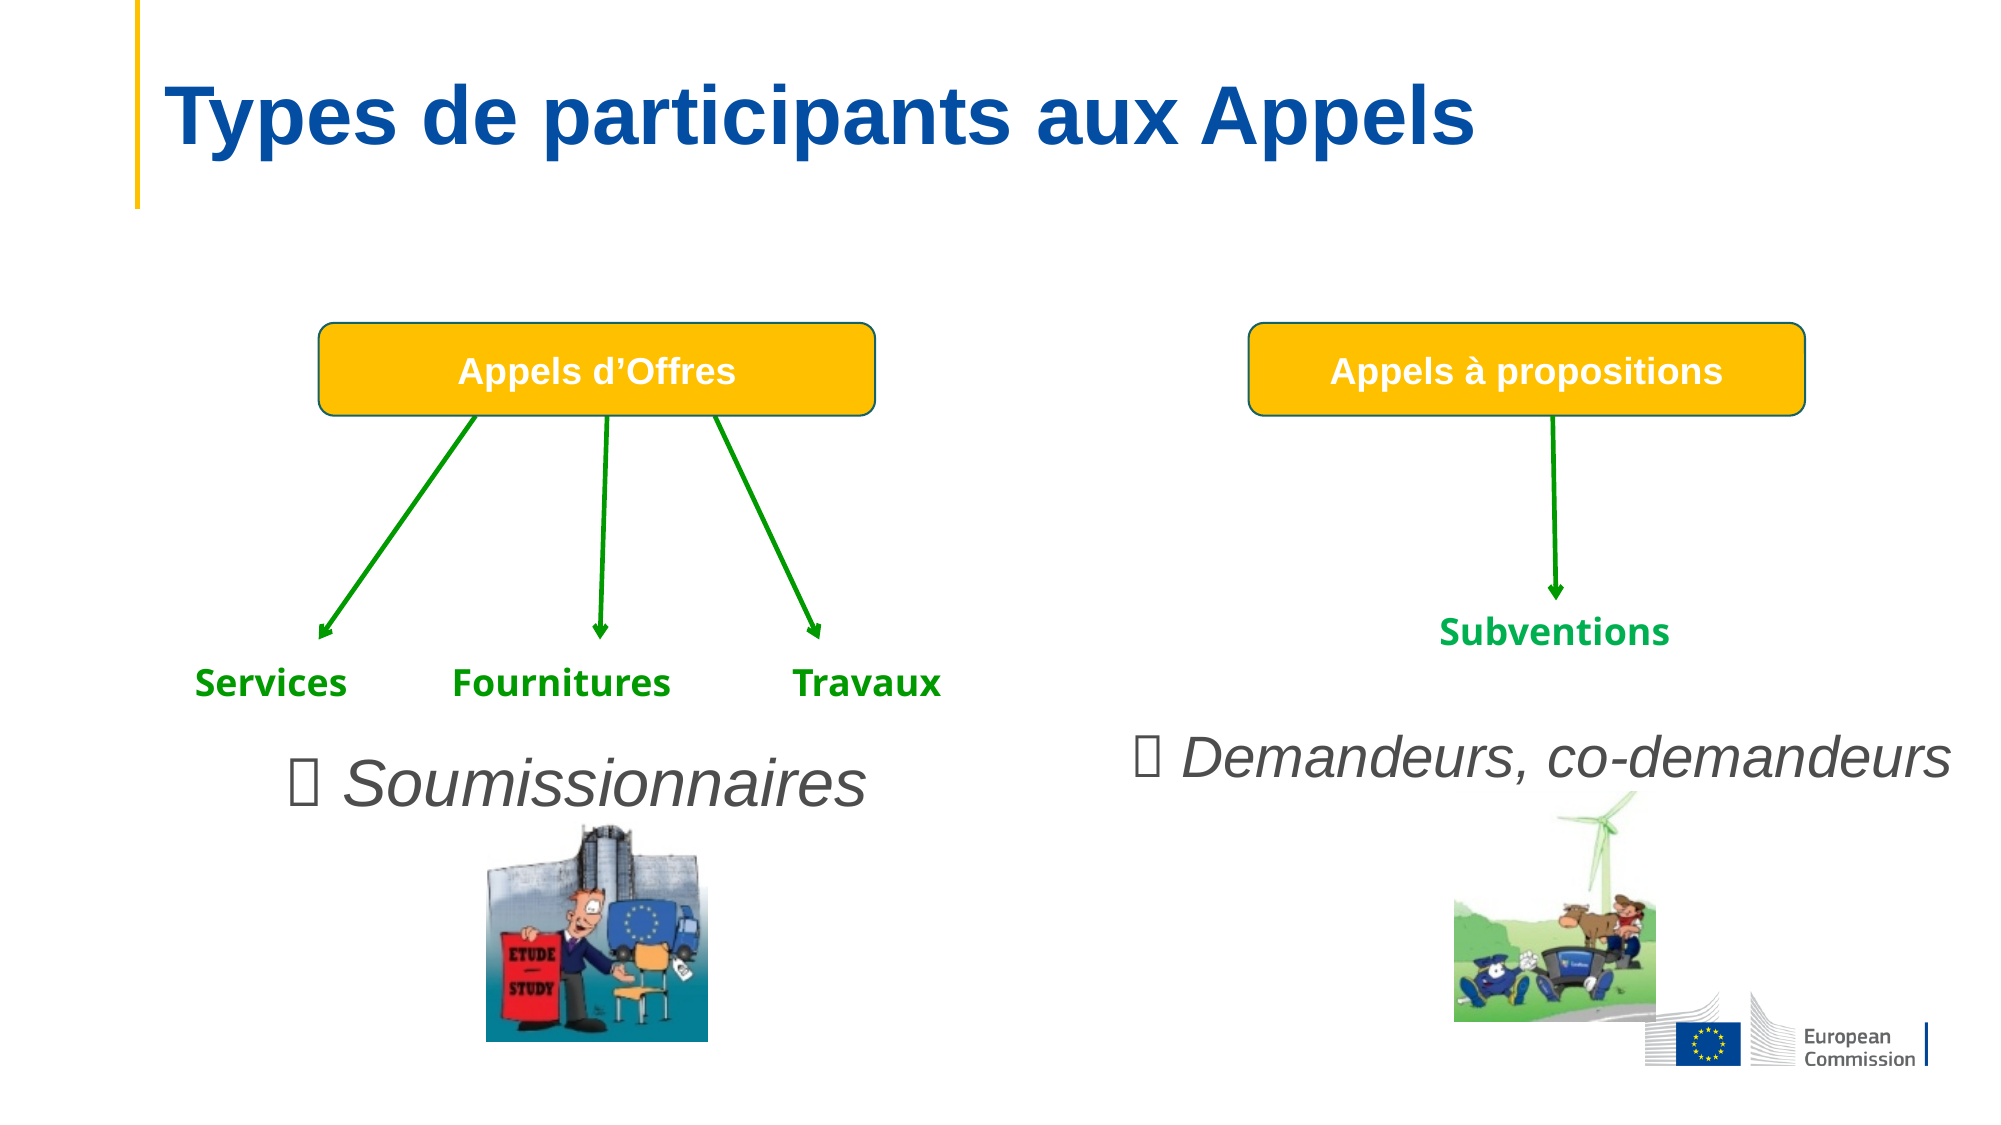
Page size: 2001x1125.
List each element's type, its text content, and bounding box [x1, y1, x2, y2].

text_box [715, 417, 820, 640]
text_box  Soumissionnaires [269, 732, 914, 828]
text_box Services [180, 651, 422, 711]
text_box Fournitures [436, 651, 746, 711]
text_box Travaux [777, 651, 985, 711]
text_box [593, 417, 608, 640]
text_box Subventions [1414, 600, 1706, 661]
text_box Appels d’Offres [317, 321, 877, 417]
picture [1454, 791, 1928, 1066]
text_box  Demandeurs, co-demandeurs [1114, 711, 2000, 797]
text_box [318, 417, 475, 640]
picture [486, 821, 708, 1042]
title Types de participants aux Appels [149, 34, 1875, 163]
text_box Appels à propositions [1247, 321, 1807, 417]
text_box [1548, 415, 1564, 601]
